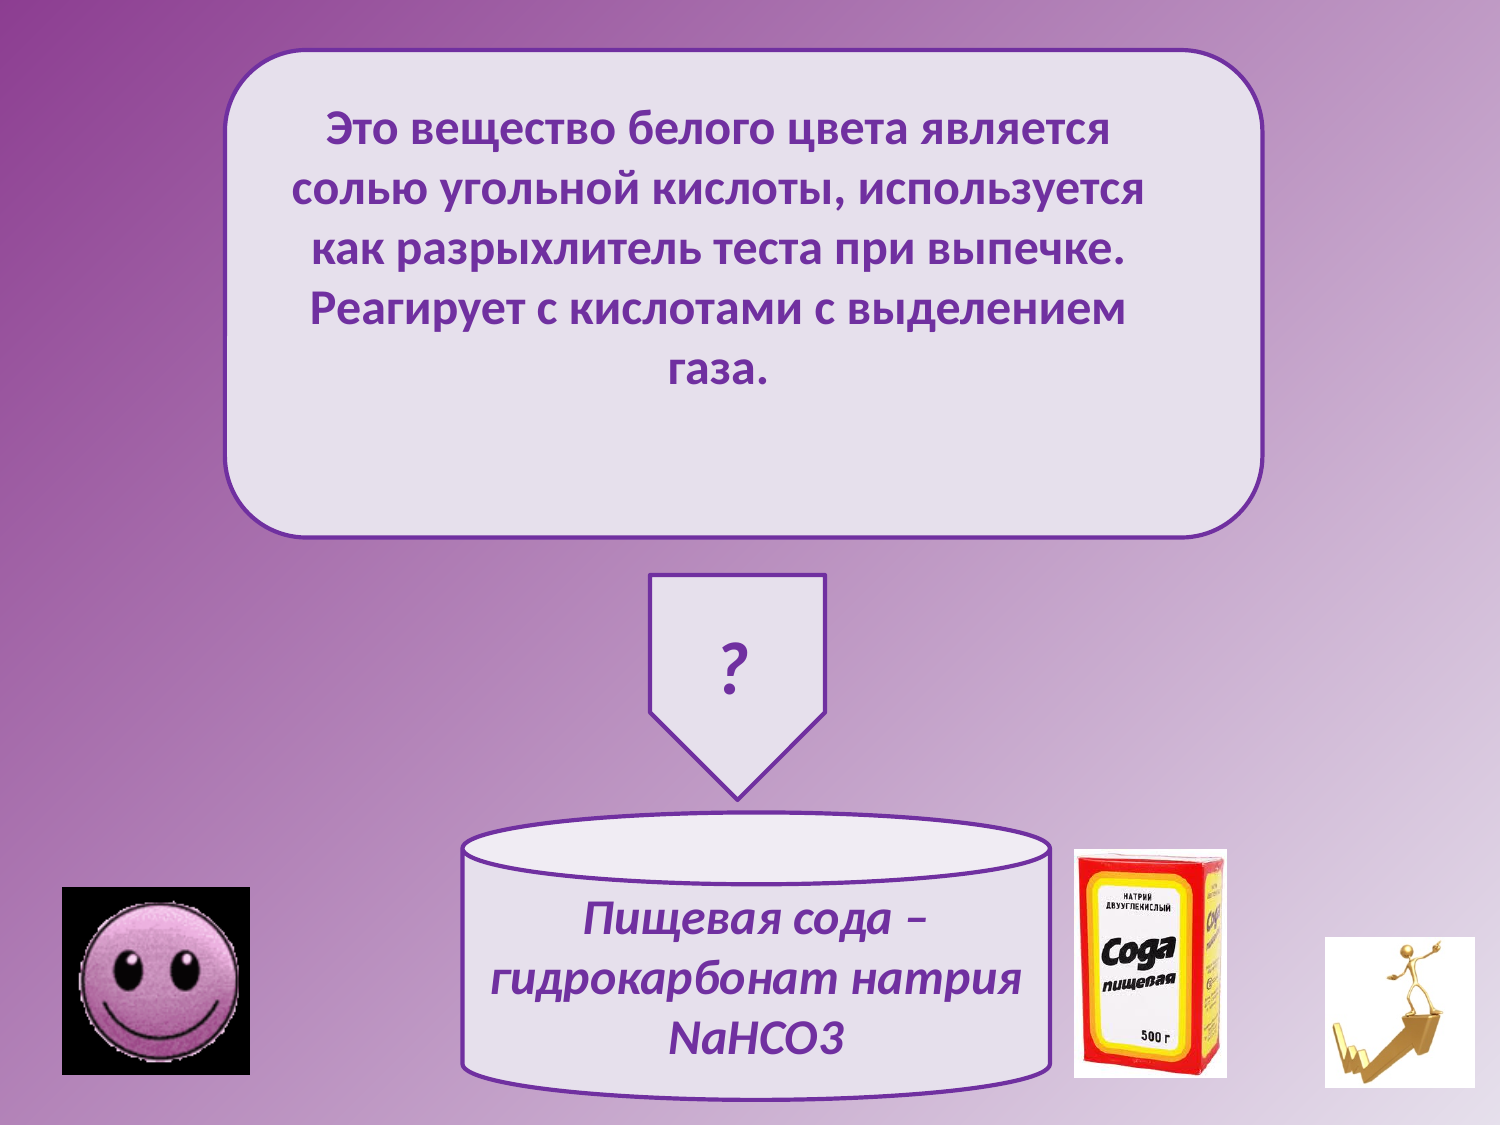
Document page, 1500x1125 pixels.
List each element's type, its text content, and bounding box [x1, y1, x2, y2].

text_box ? [700, 612, 765, 718]
text_box [222, 47, 1265, 540]
picture [62, 887, 251, 1076]
picture [1074, 849, 1227, 1078]
text_box Пищевая сода –гидрокарбонат натрия NaHCO3 [460, 810, 1053, 1102]
picture [1324, 937, 1476, 1088]
text_box Это вещество белого цвета является солью угольной кислоты, используется как разрыхлитель теста при выпечке. Реагирует с кислотами с выделением газа. [262, 87, 1175, 403]
text_box [647, 572, 828, 803]
